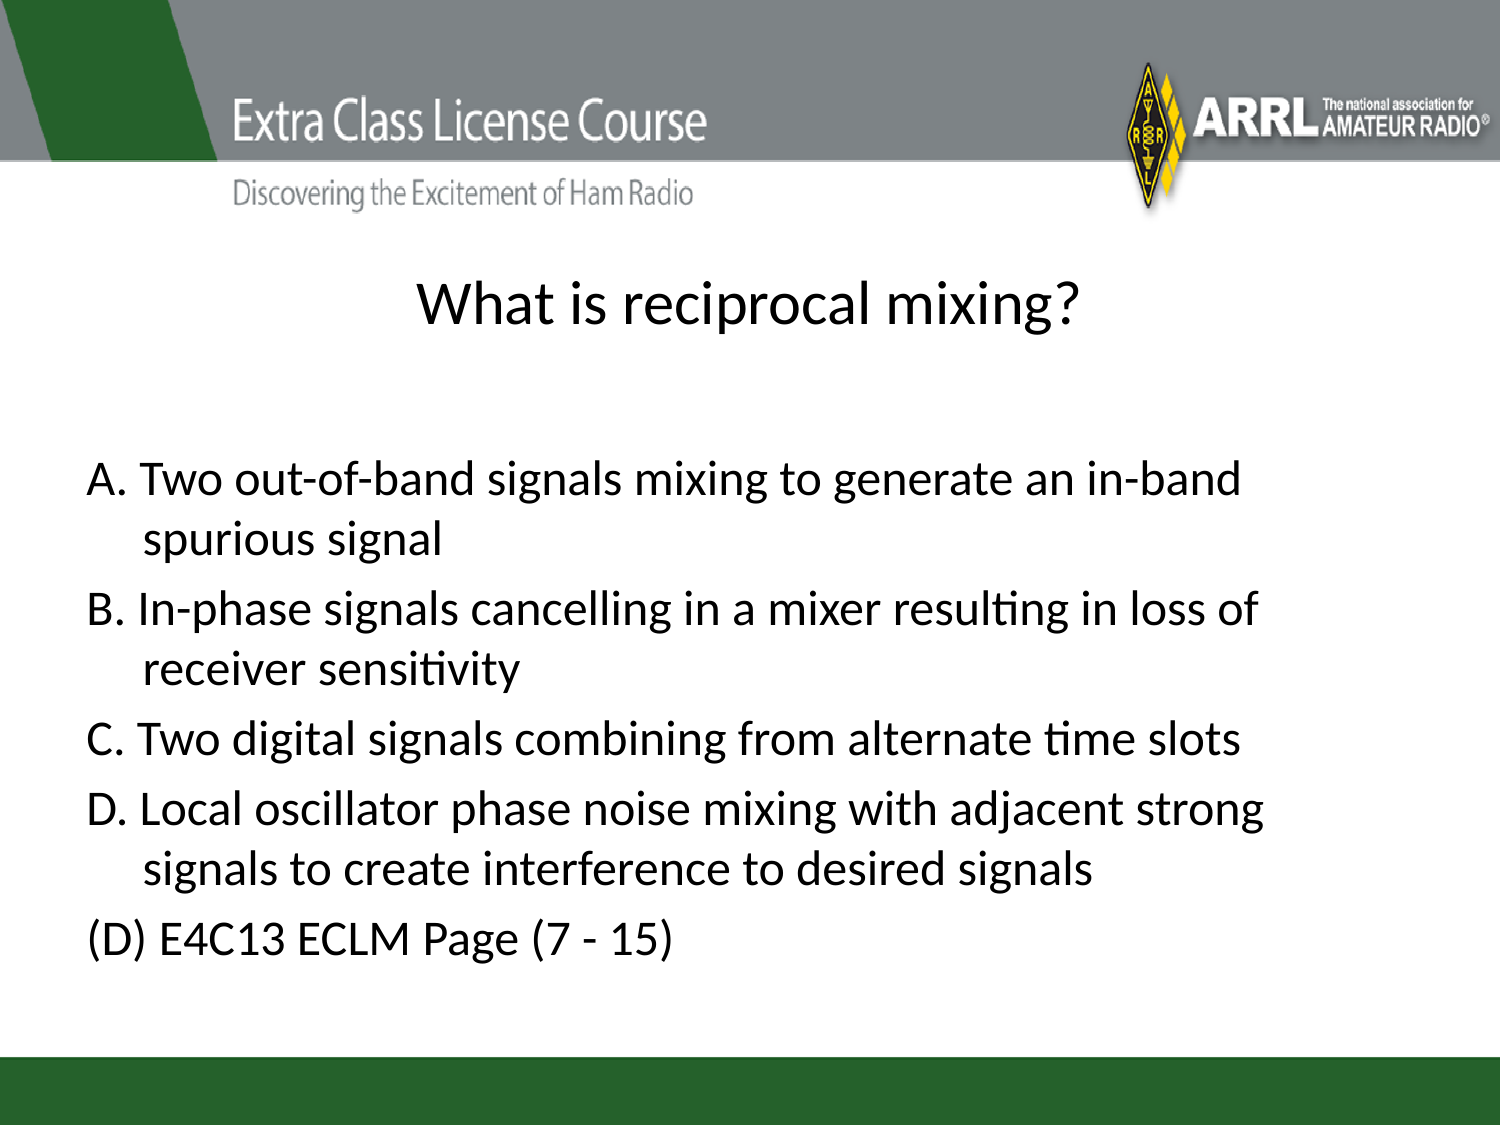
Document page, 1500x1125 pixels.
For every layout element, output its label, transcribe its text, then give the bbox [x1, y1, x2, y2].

picture [0, 0, 1500, 1125]
title What is reciprocal mixing? [75, 254, 1425, 435]
list A. Two out-of-band signals mixing to generate an in-band spurious signal B. In-phase signals cancelling in a mixer resulting in loss of receiver sensitivity C. Two digital signals combining from alternate time slots D. Local oscillator phase noise mixing with adjacent strong signals to create interference to desired signals (D) E4C13 ECLM Page (7 - 15) [71, 438, 1422, 956]
